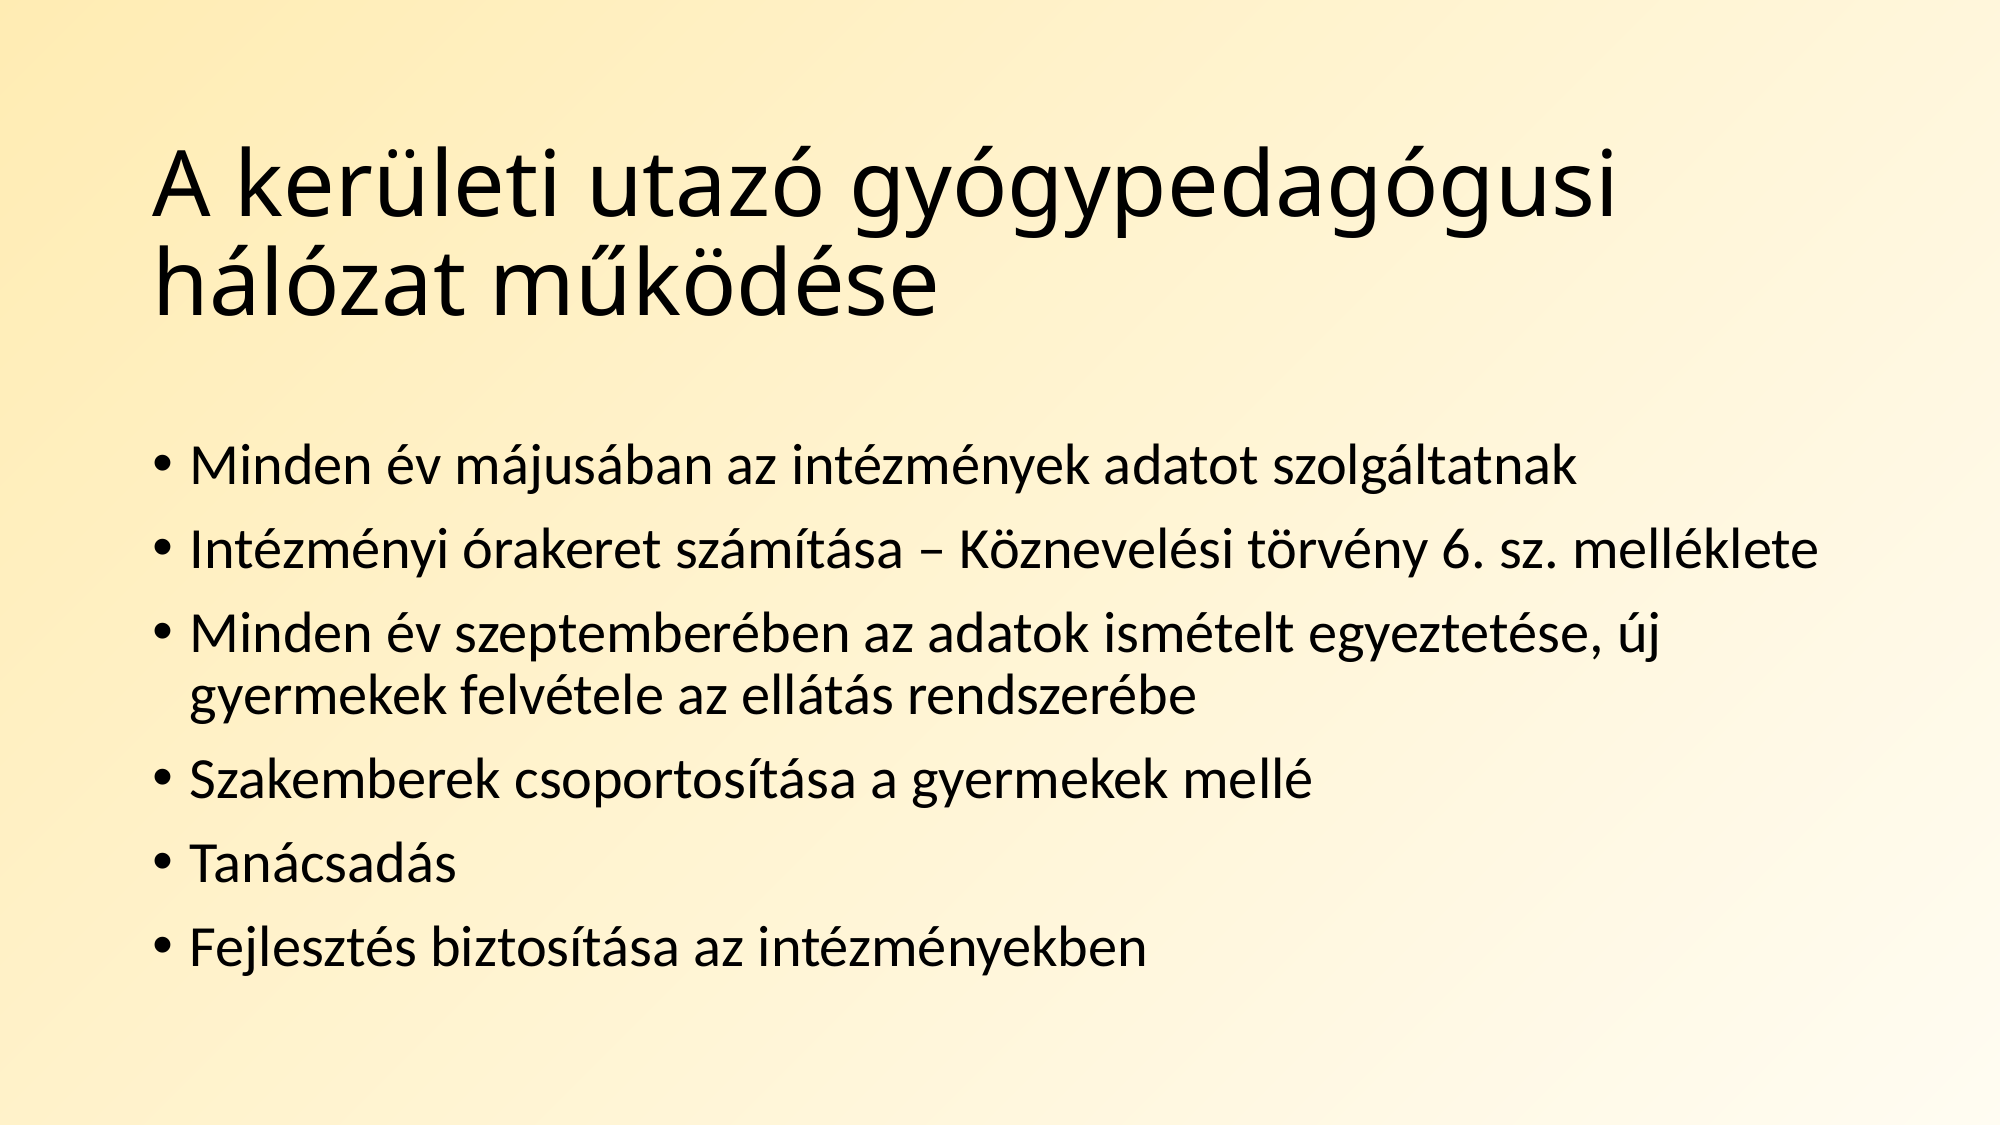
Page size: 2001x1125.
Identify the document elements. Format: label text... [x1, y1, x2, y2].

list Minden év májusában az intézmények adatot szolgáltatnak Intézményi órakeret számítása – Köznevelési törvény 6. sz. melléklete Minden év szeptemberében az adatok ismételt egyeztetése, új gyermekek felvétele az ellátás rendszerébe Szakemberek csoportosítása a gyermekek mellé Tanácsadás Fejlesztés biztosítása az intézményekben [137, 426, 1863, 1014]
title A kerületi utazó gyógypedagógusi hálózat működése [137, 127, 1863, 345]
